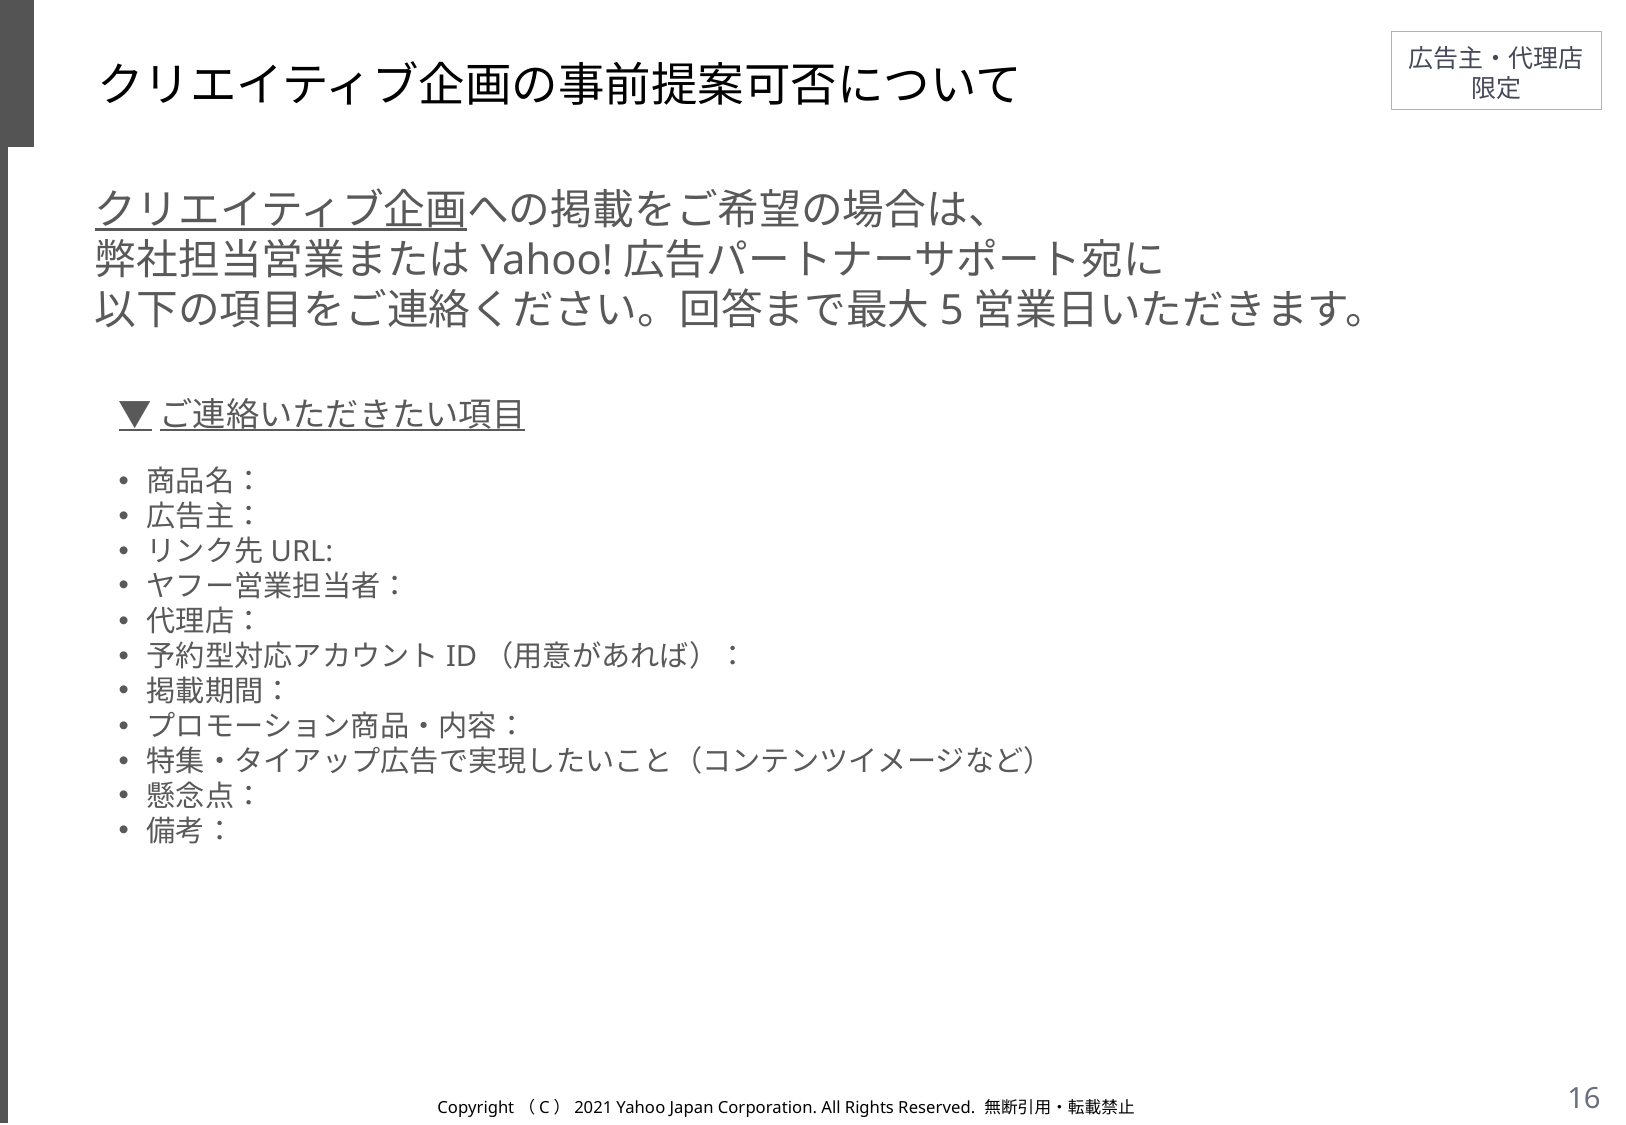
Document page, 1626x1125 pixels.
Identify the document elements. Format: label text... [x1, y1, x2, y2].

title クリエイティブ企画の事前提案可否について [82, 47, 1394, 119]
text_box クリエイティブ企画への掲載をご希望の場合は、 弊社担当営業またはYahoo!広告パートナーサポート宛に 以下の項目をご連絡ください。回答まで最大5営業日いただきます。 [79, 175, 1593, 441]
footer Copyright（C）2021 Yahoo Japan Corporation. All Rights Reserved. 無断引用・転載禁止 [422, 1089, 1167, 1125]
text_box ▼ご連絡いただきたい項目 商品名： 広告主： リンク先URL: ヤフー営業担当者： 代理店： 予約型対応アカウントID（用意があれば）： 掲載期間： プロモーション商品・内容： 特集・タイアップ広告で実現したいこと（コンテンツイメージなど） 懸念点： 備考： [103, 385, 1534, 925]
